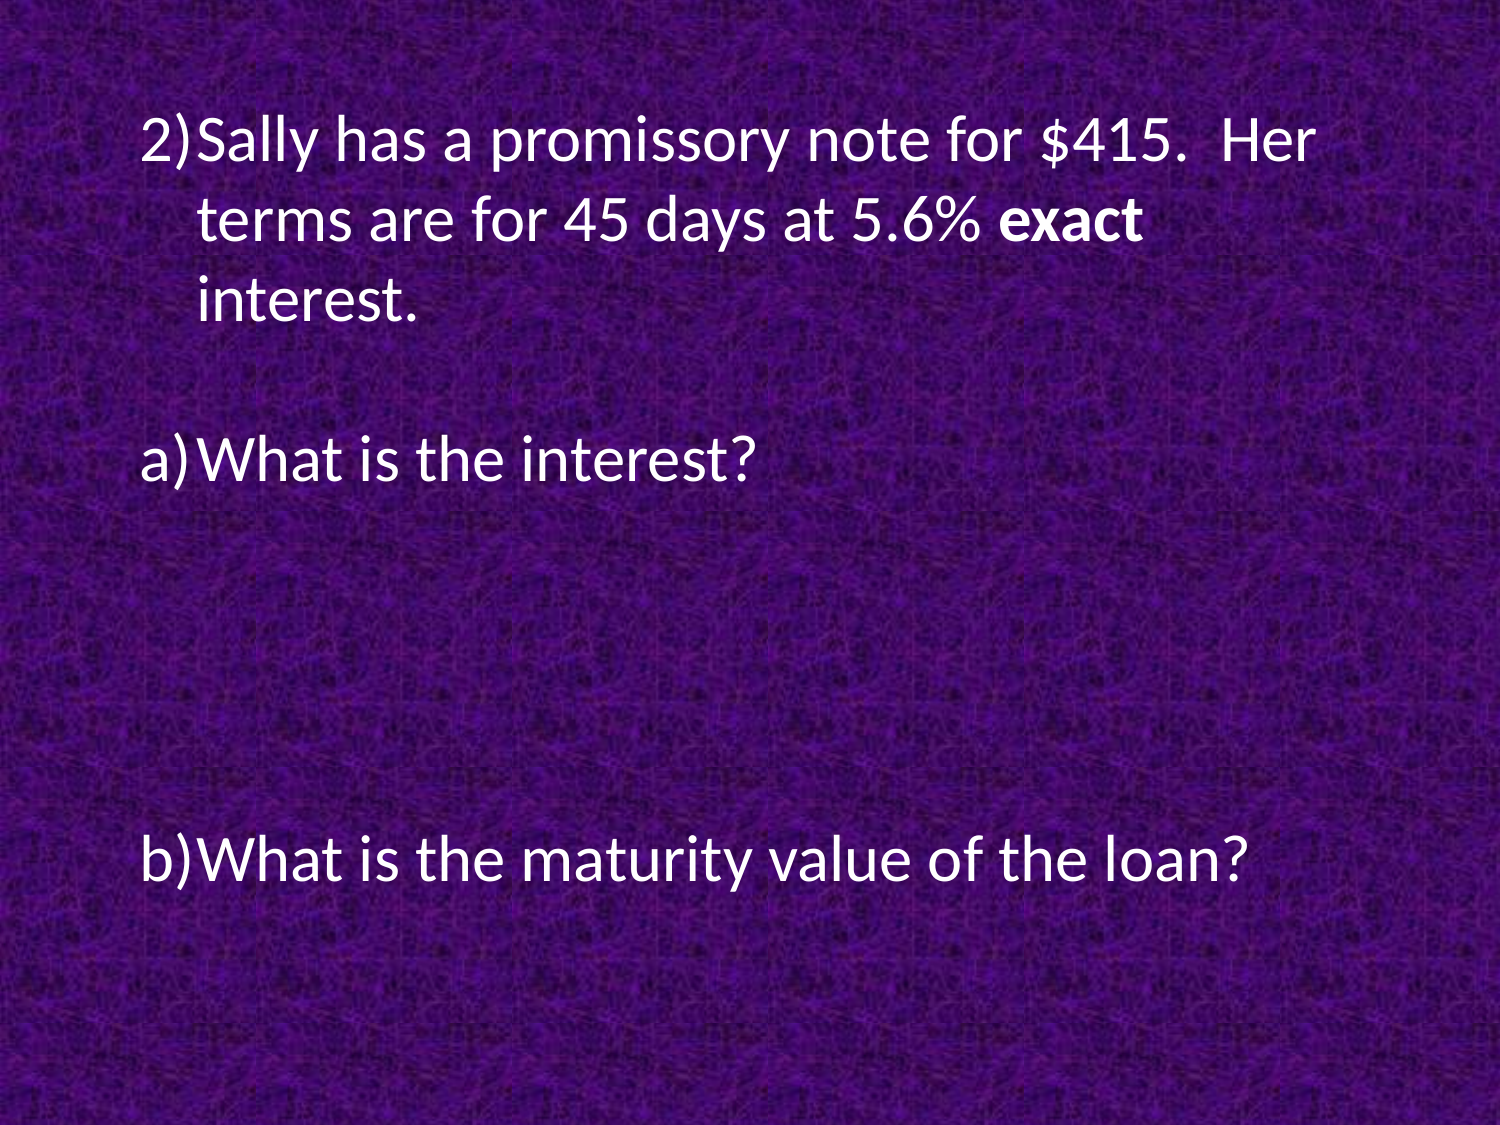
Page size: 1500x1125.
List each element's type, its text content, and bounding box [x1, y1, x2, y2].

picture [0, 0, 1500, 1125]
text_box Sally has a promissory note for $415. Her terms are for 45 days at 5.6% exact interest. What is the interest? What is the maturity value of the loan? [125, 87, 1363, 902]
